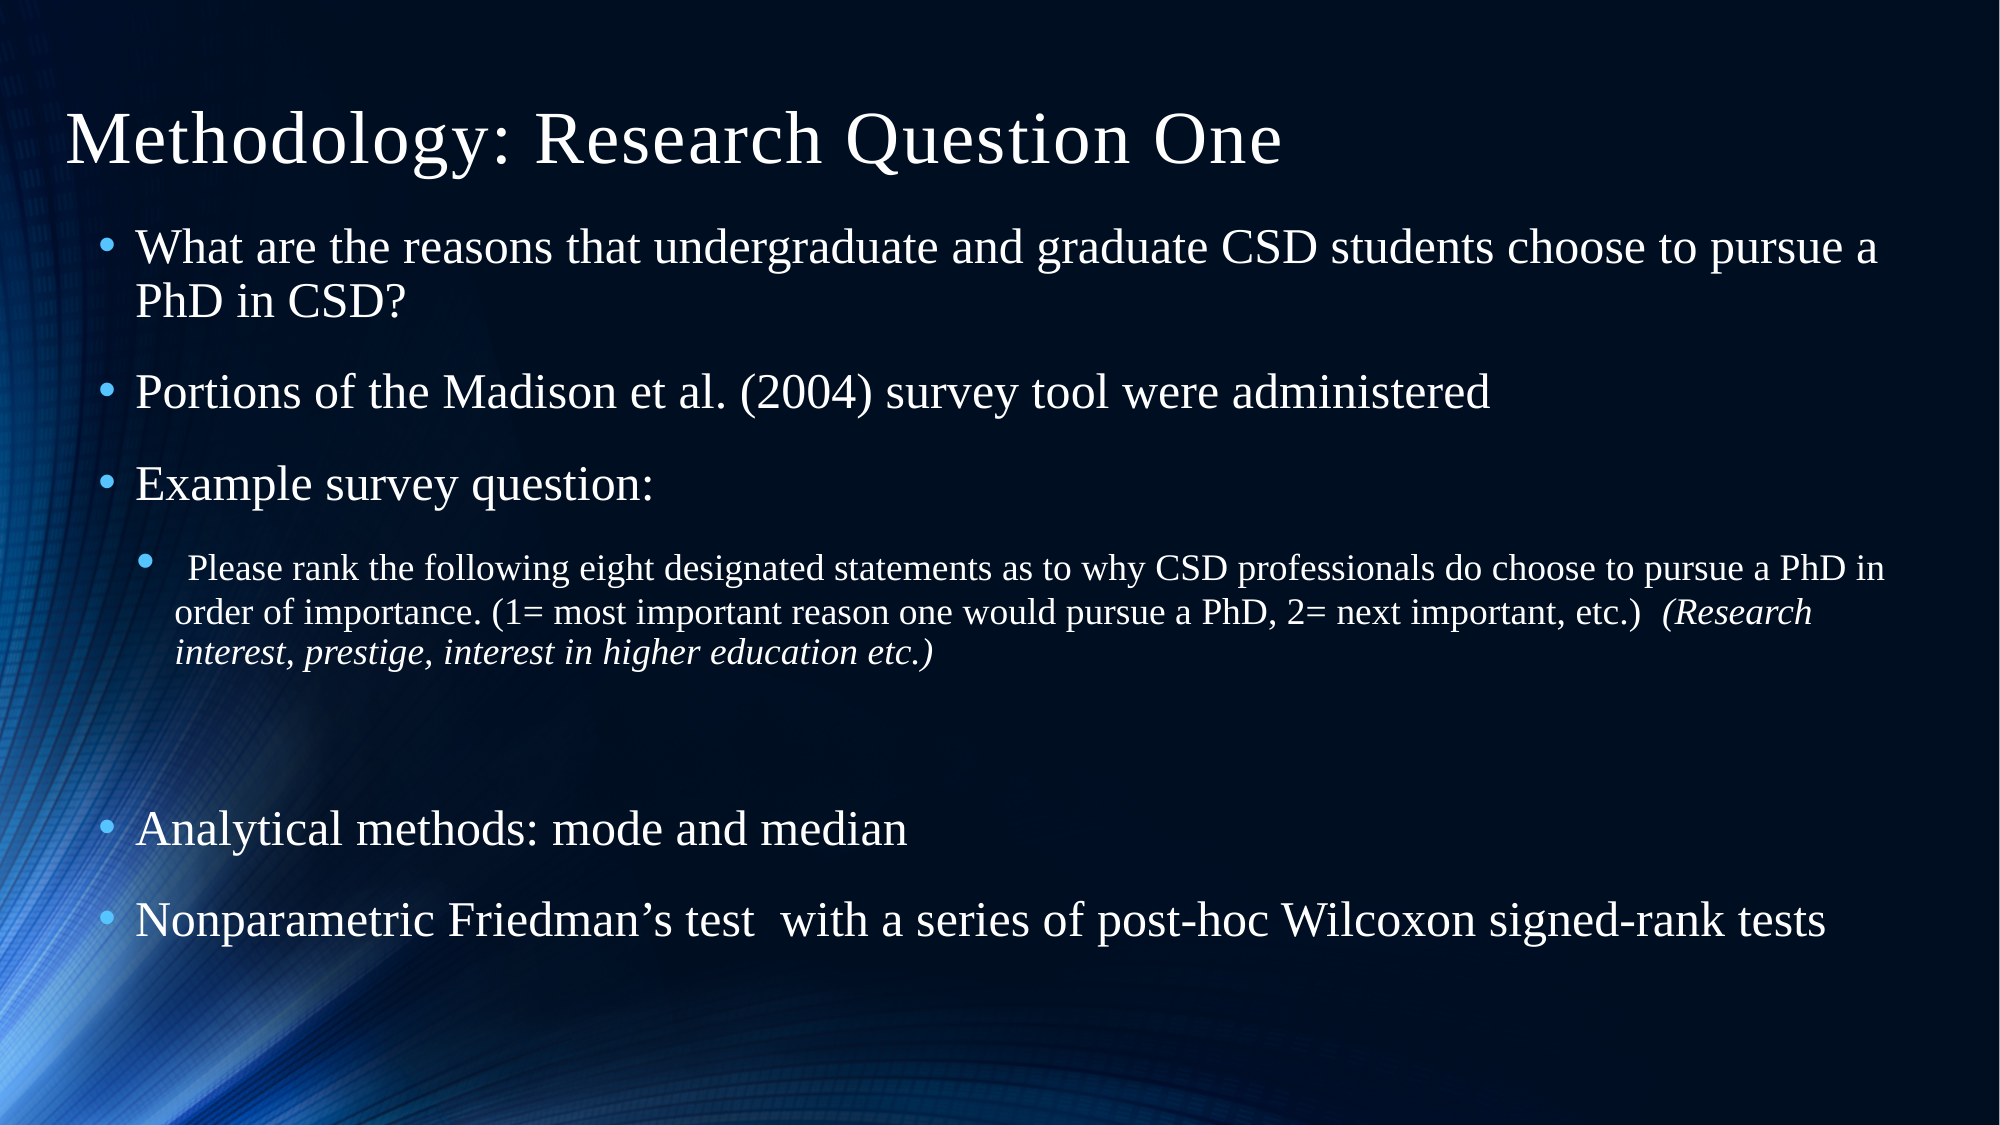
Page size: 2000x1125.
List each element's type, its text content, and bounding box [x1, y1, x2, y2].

list What are the reasons that undergraduate and graduate CSD students choose to pursue a PhD in CSD? Portions of the Madison et al. (2004) survey tool were administered Example survey question: Please rank the following eight designated statements as to why CSD professionals do choose to pursue a PhD in order of importance. (1= most important reason one would pursue a PhD, 2= next important, etc.) (Research interest, prestige, interest in higher education etc.) Analytical methods: mode and median Nonparametric Friedman’s test with a series of post-hoc Wilcoxon signed-rank tests [83, 212, 1933, 1020]
title Methodology: Research Question One [49, 0, 2000, 188]
picture [0, 0, 2000, 1125]
